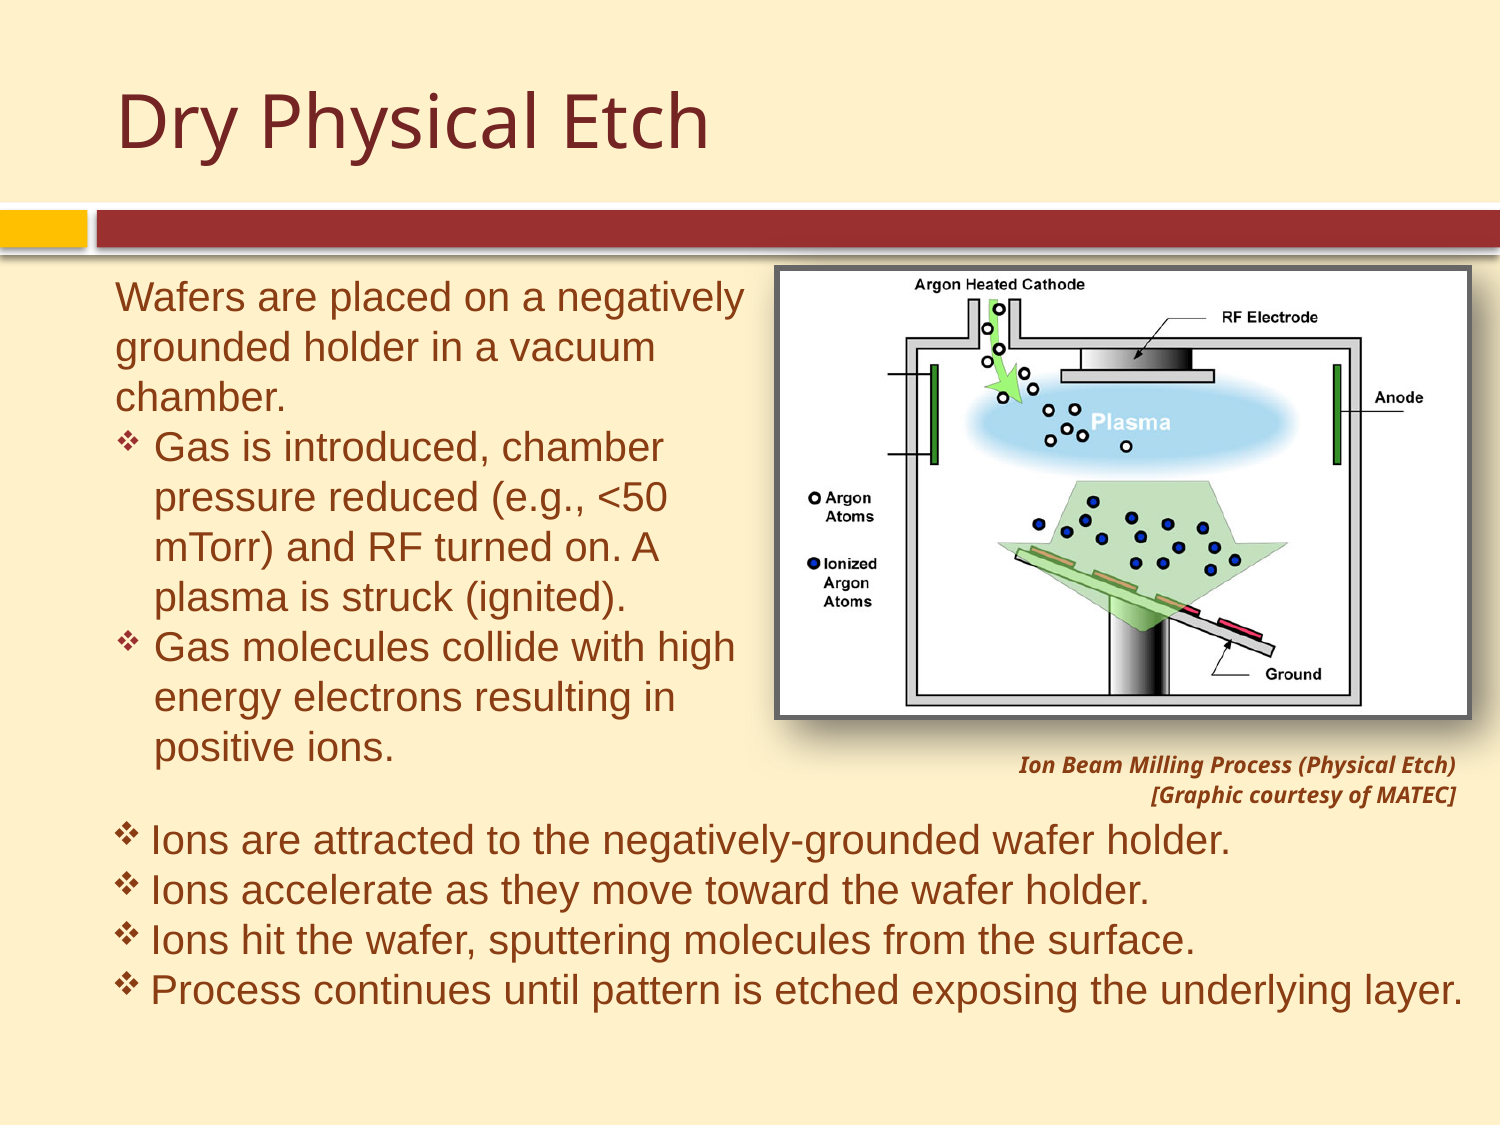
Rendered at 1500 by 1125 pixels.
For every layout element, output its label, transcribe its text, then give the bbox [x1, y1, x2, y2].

list Wafers are placed on a negatively grounded holder in a vacuum chamber. Gas is introduced, chamber pressure reduced (e.g., <50 mTorr) and RF turned on. A plasma is struck (ignited). Gas molecules collide with high energy electrons resulting in positive ions. [100, 262, 772, 746]
title Dry Physical Etch [100, 37, 1438, 200]
picture [774, 264, 1472, 720]
text_box Ion Beam Milling Process (Physical Etch) [Graphic courtesy of MATEC] [721, 743, 1472, 816]
text_box Ions are attracted to the negatively-grounded wafer holder. Ions accelerate as they move toward the wafer holder. Ions hit the wafer, sputtering molecules from the surface. Process continues until pattern is etched exposing the underlying layer. [97, 805, 1500, 1066]
